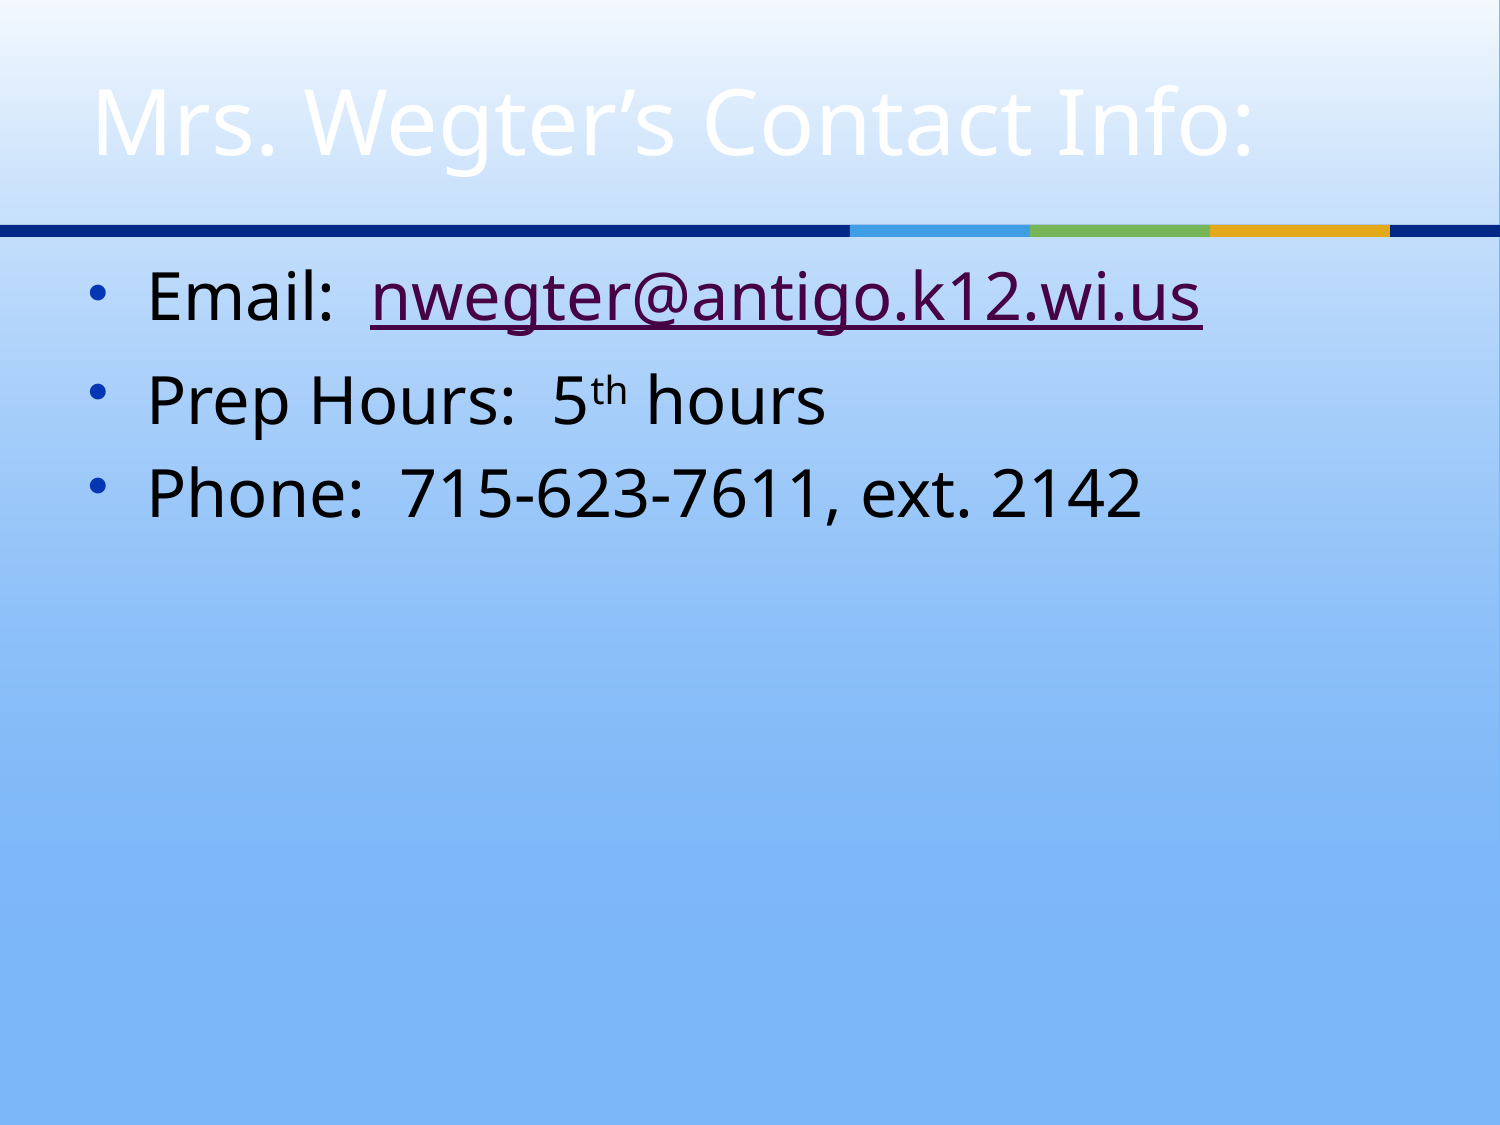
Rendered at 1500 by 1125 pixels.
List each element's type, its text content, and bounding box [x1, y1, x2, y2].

list Email: nwegter@antigo.k12.wi.us Prep Hours: 5th hours Phone: 715-623-7611, ext. 2142 [75, 246, 1425, 1005]
title Mrs. Wegter’s Contact Info: [75, 24, 1425, 213]
